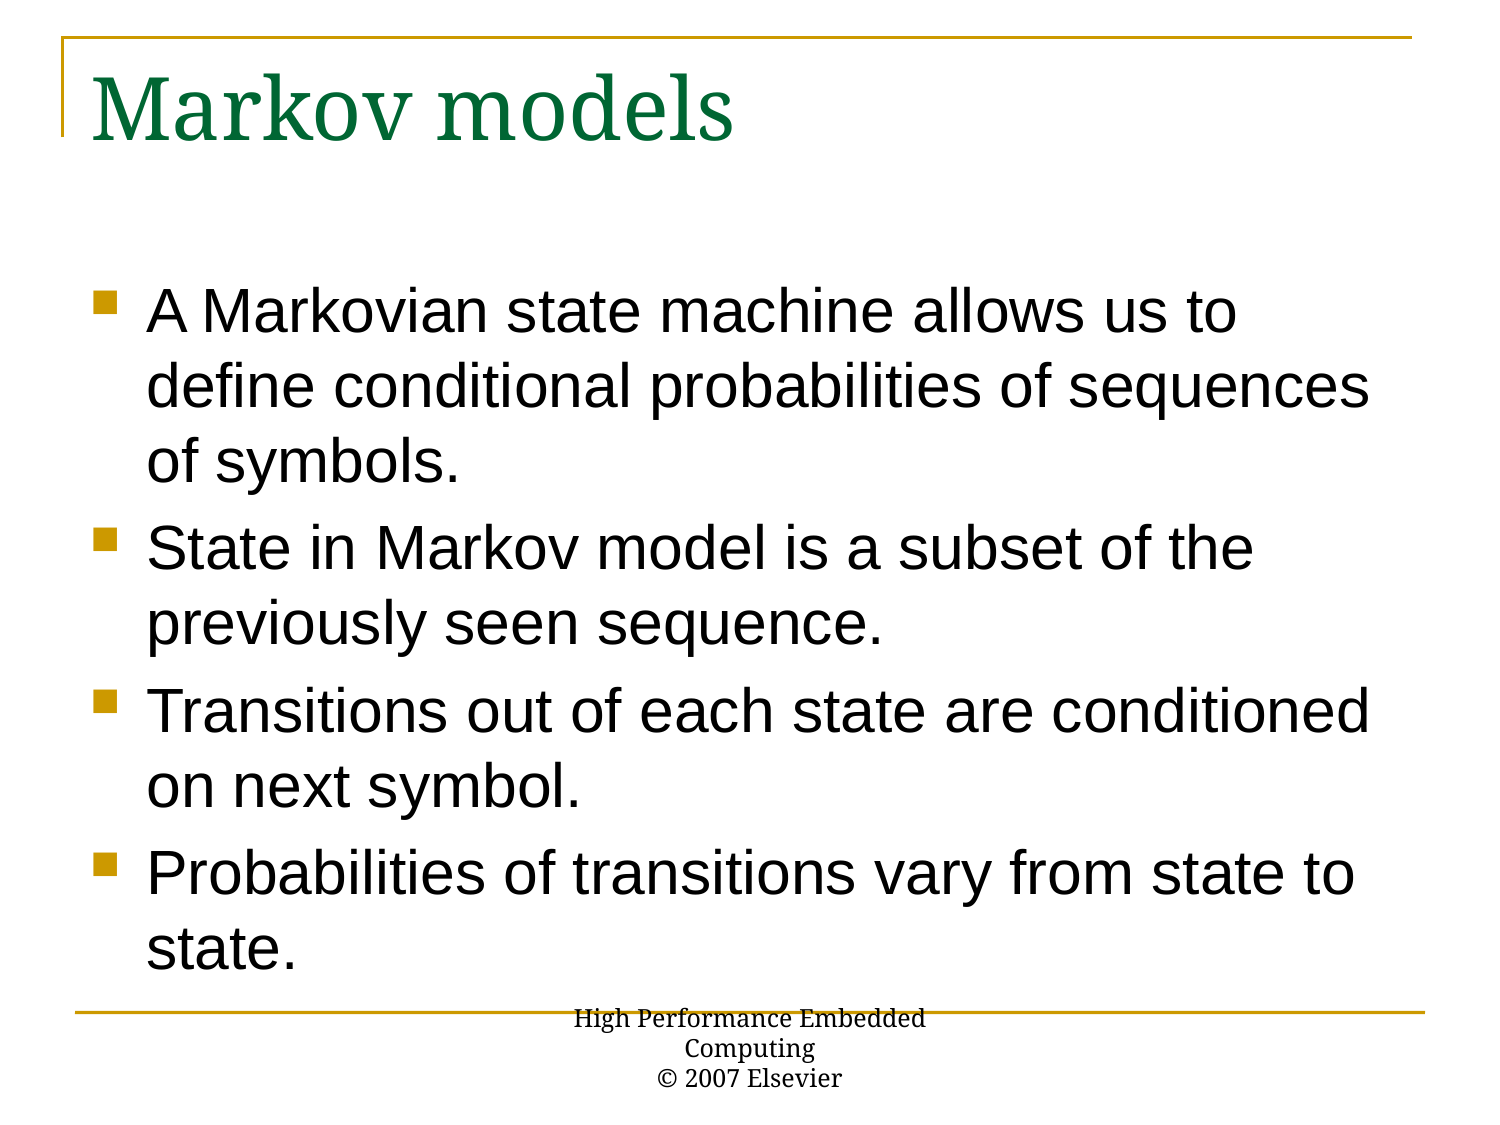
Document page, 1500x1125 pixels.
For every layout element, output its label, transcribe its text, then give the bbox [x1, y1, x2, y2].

title Markov models [75, 45, 1425, 233]
list A Markovian state machine allows us to define conditional probabilities of sequences of symbols. State in Markov model is a subset of the previously seen sequence. Transitions out of each state are conditioned on next symbol. Probabilities of transitions vary from state to state. [75, 262, 1425, 1006]
footer High Performance Embedded Computing © 2007 Elsevier [512, 1025, 988, 1100]
